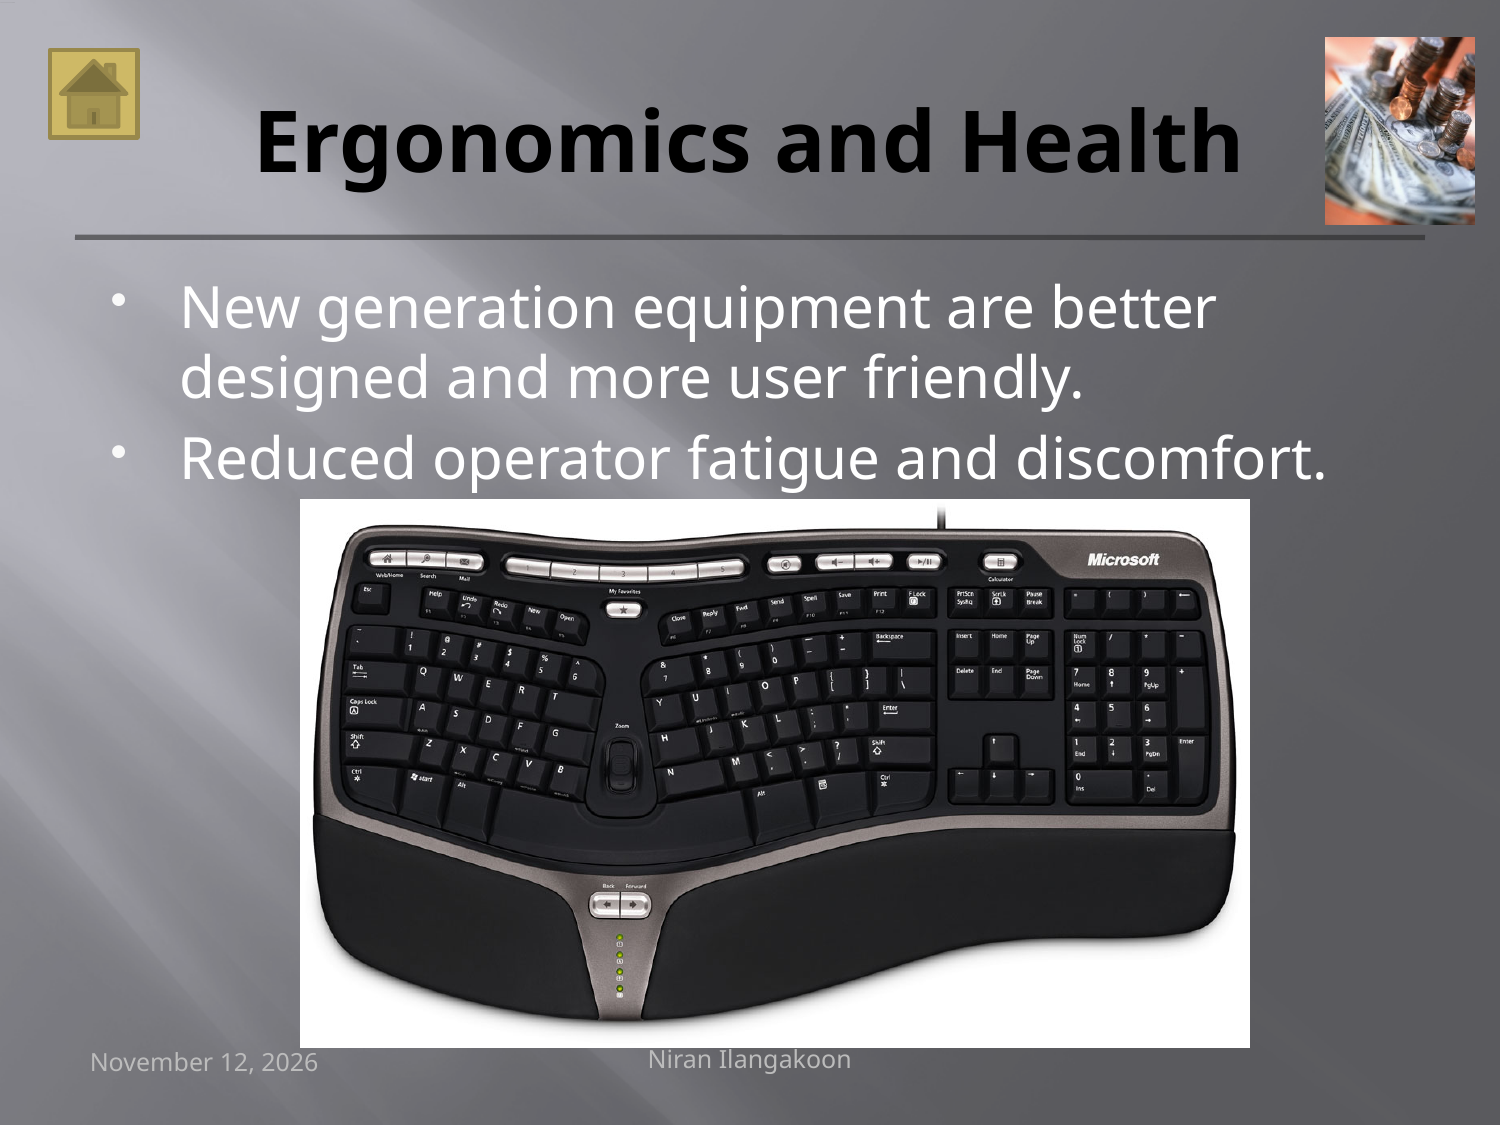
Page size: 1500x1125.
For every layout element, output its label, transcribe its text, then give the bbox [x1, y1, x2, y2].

picture [1325, 37, 1475, 225]
text_box [48, 48, 140, 140]
title Ergonomics and Health [75, 45, 1425, 233]
list New generation equipment are better designed and more user friendly. Reduced operator fatigue and discomfort. [75, 262, 1425, 1035]
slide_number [75, 1027, 337, 1088]
picture [299, 499, 1251, 1048]
